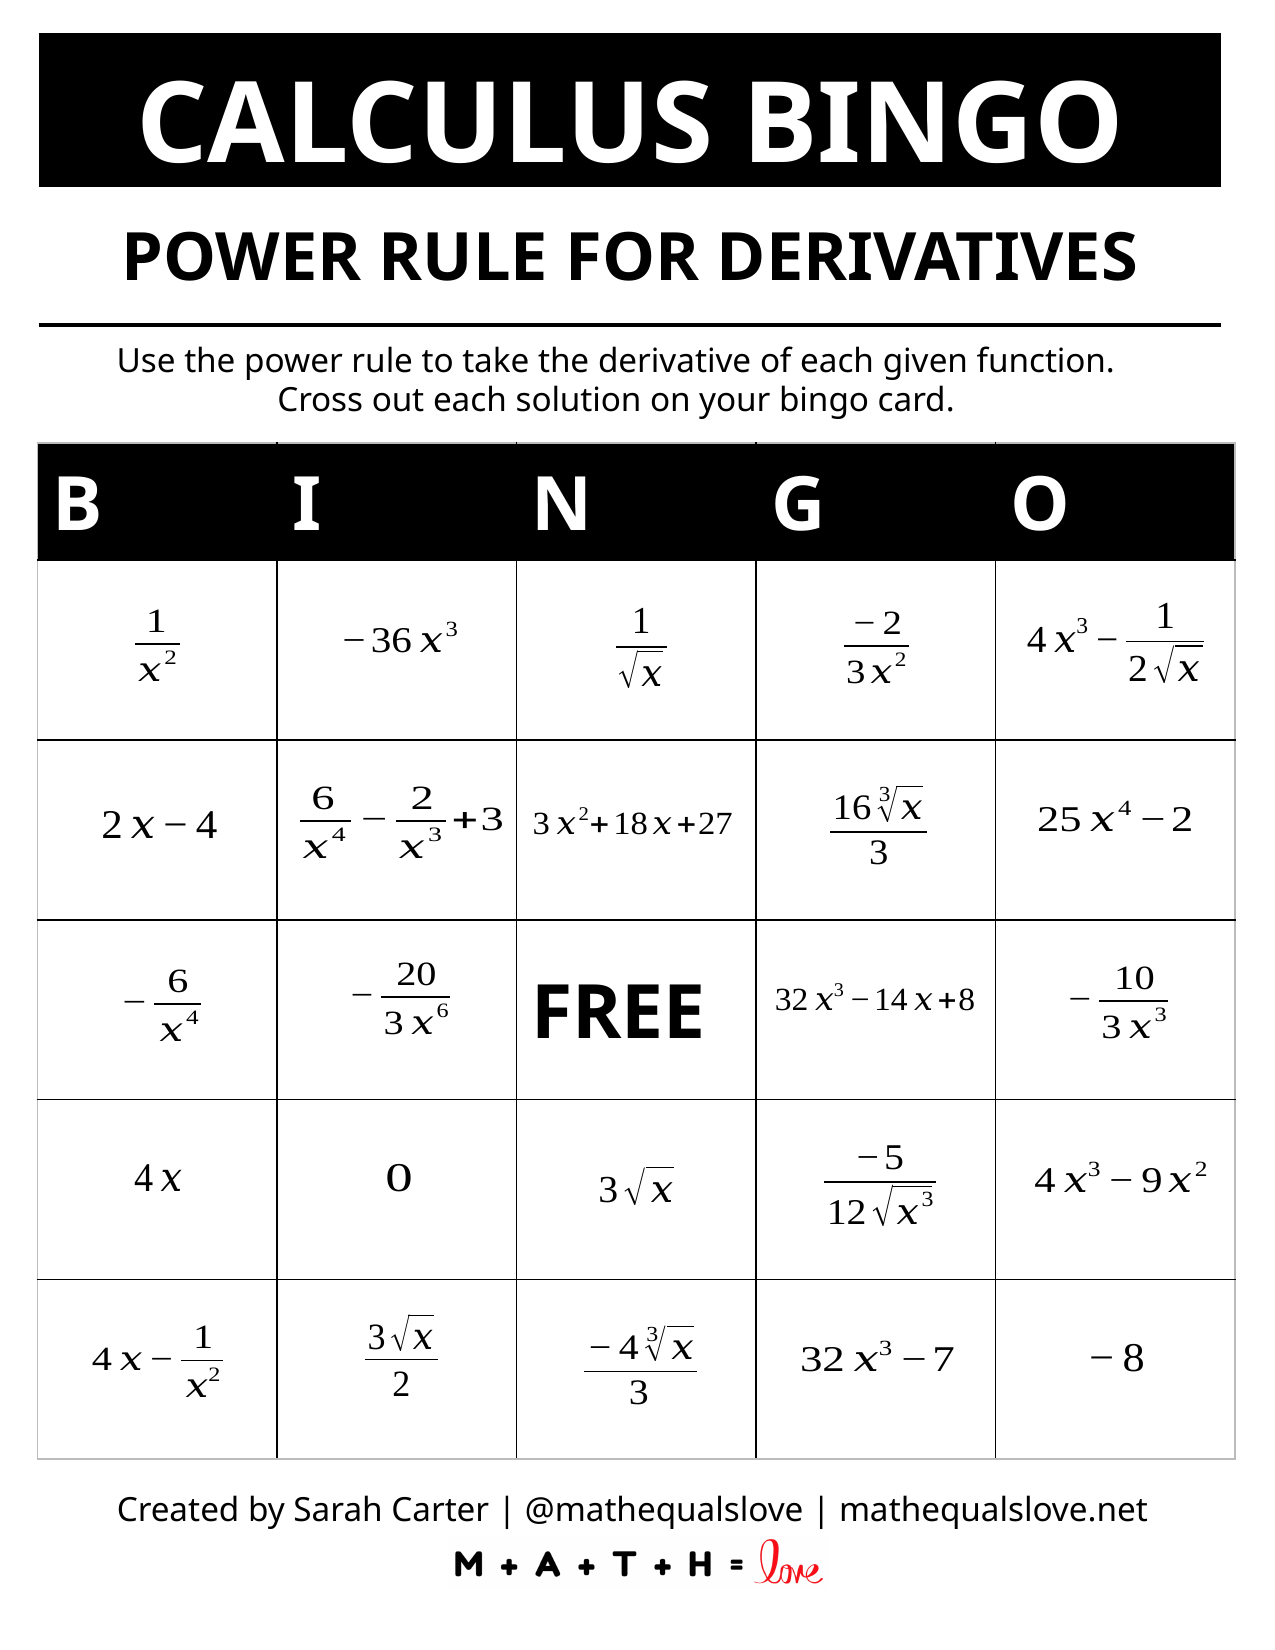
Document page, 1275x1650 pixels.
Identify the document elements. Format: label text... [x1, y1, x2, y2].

table_header CALCULUS BINGO [39, 36, 1221, 183]
table_cell [996, 1100, 1234, 1279]
table_cell [996, 741, 1234, 919]
table_header O [996, 444, 1234, 559]
table_header I [278, 444, 516, 559]
table_cell [517, 1280, 755, 1458]
table_cell [996, 1280, 1234, 1458]
table_header G [757, 444, 995, 559]
table_cell [757, 921, 995, 1099]
table_cell [278, 1100, 516, 1279]
table_cell [38, 921, 276, 1099]
table_cell [278, 1280, 516, 1458]
table_cell [517, 561, 755, 739]
table_cell [757, 561, 995, 739]
table_cell [757, 741, 995, 919]
table_cell [278, 741, 516, 919]
table_cell [38, 741, 276, 919]
table_cell [38, 1280, 276, 1458]
table_cell [278, 561, 516, 739]
table_cell [38, 1100, 276, 1279]
table_header N [517, 444, 755, 559]
table_cell [38, 561, 276, 739]
table_cell POWER RULE FOR DERIVATIVES [39, 187, 1221, 323]
text_box Use the power rule to take the derivative of each given function. Cross out each solution on your bingo card. [28, 331, 1214, 426]
table_cell [996, 561, 1234, 739]
table_cell FREE [517, 921, 755, 1099]
picture [446, 1536, 829, 1590]
table_cell [757, 1100, 995, 1279]
table_cell [996, 921, 1234, 1099]
text_box Created by Sarah Carter | @mathequalslove | mathequalslove.net [53, 1481, 1222, 1536]
table_cell [517, 1100, 755, 1279]
table_cell [278, 921, 516, 1099]
table_cell [757, 1280, 995, 1458]
table_header B [38, 444, 276, 559]
table_cell [517, 741, 755, 919]
